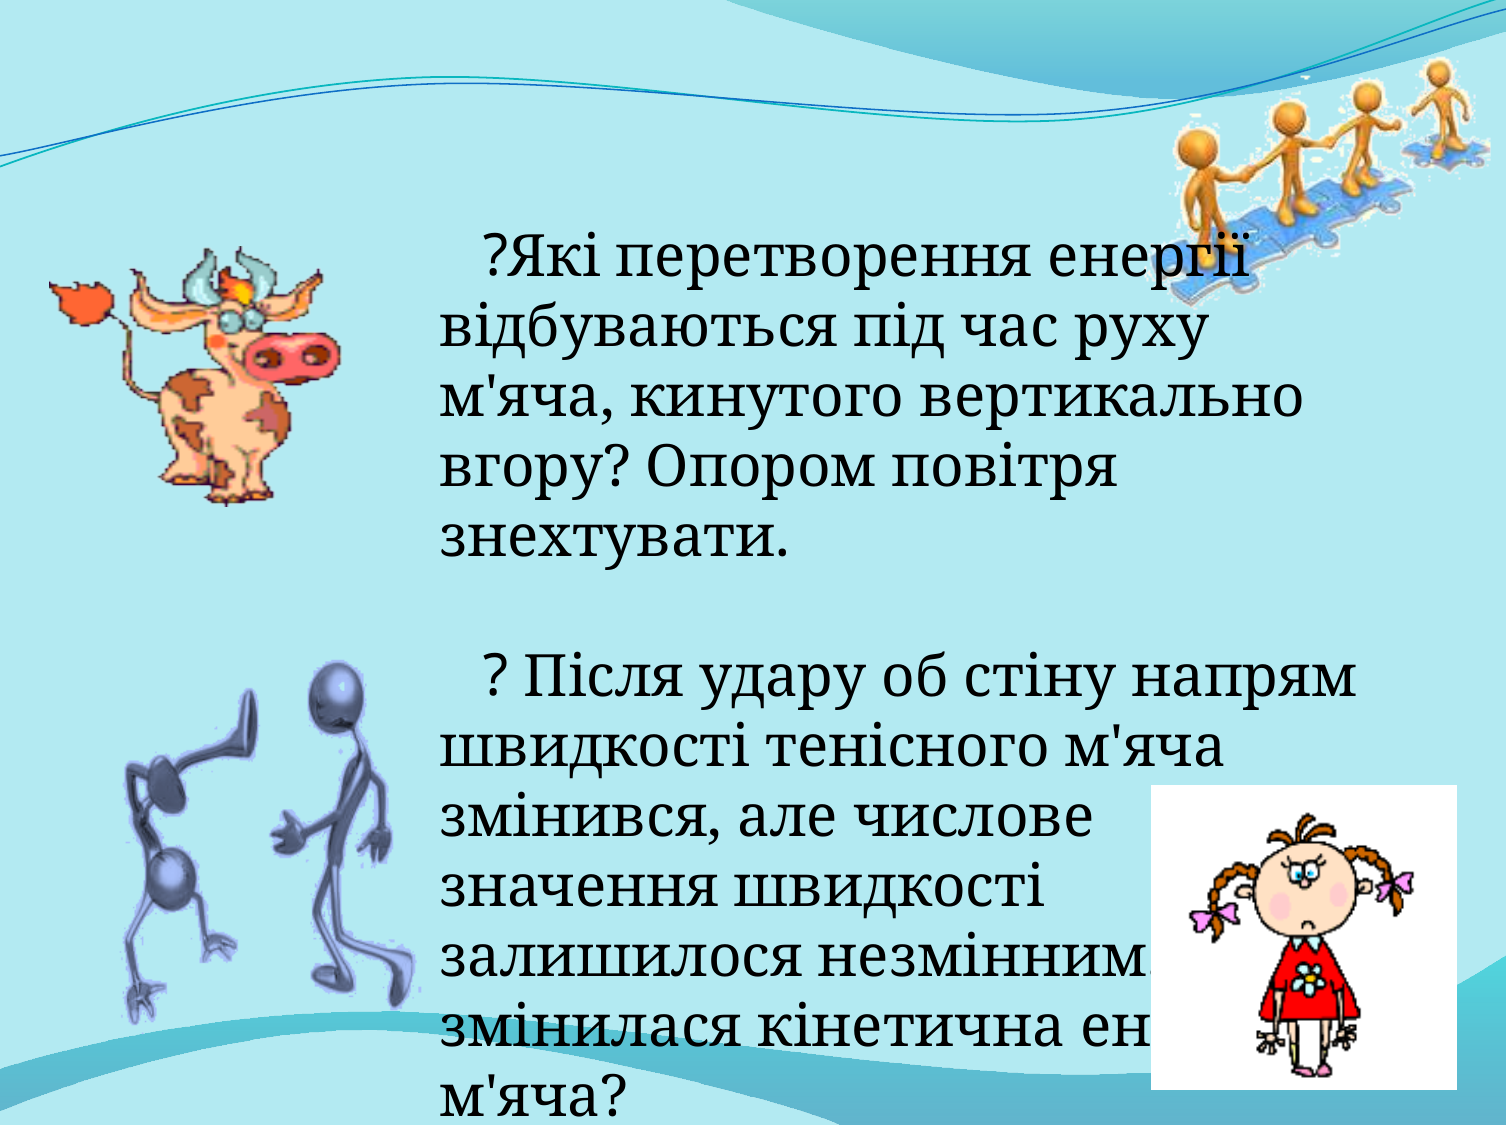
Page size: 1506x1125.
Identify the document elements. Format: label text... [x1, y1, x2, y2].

text_box Які перетворення енергії відбуваються під час руху м'яча, кинутого вертикально вгору? Опором повітря знехтувати. Після удару об стіну напрям швидкості тенісного м'яча змінився, але числове значення швидкості залишилося незмінним. Чи змінилася кінетична енергія м'яча? [424, 210, 1386, 1125]
picture [49, 245, 346, 507]
picture [1130, 46, 1506, 329]
picture [1151, 784, 1457, 1091]
